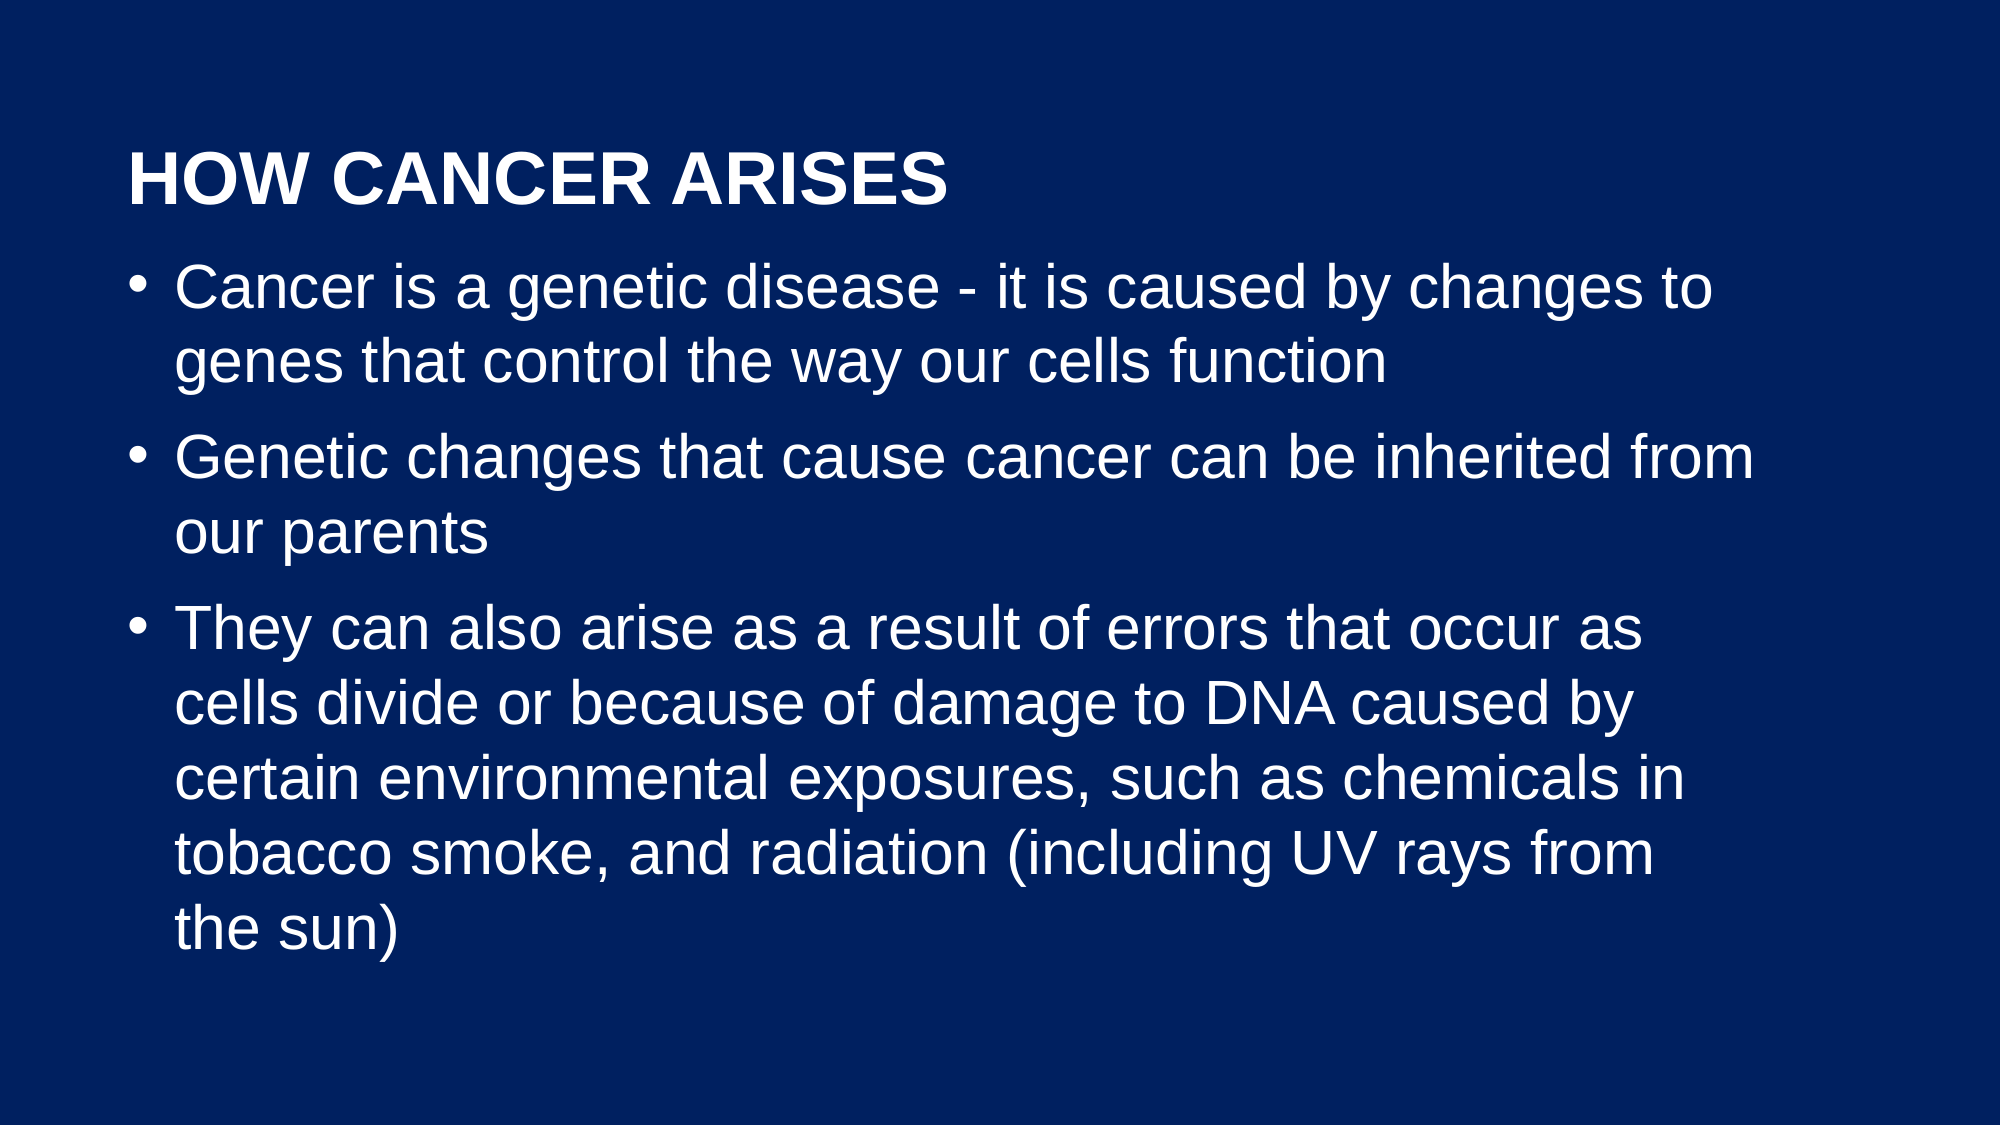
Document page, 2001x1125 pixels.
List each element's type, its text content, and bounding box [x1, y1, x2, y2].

title How Cancer Arises [112, 99, 1775, 257]
list Cancer is a genetic disease - it is caused by changes to genes that control the way our cells function Genetic changes that cause cancer can be inherited from our parents They can also arise as a result of errors that occur as cells divide or because of damage to DNA caused by certain environmental exposures, such as chemicals in tobacco smoke, and radiation (including UV rays from the sun) [112, 257, 1775, 950]
